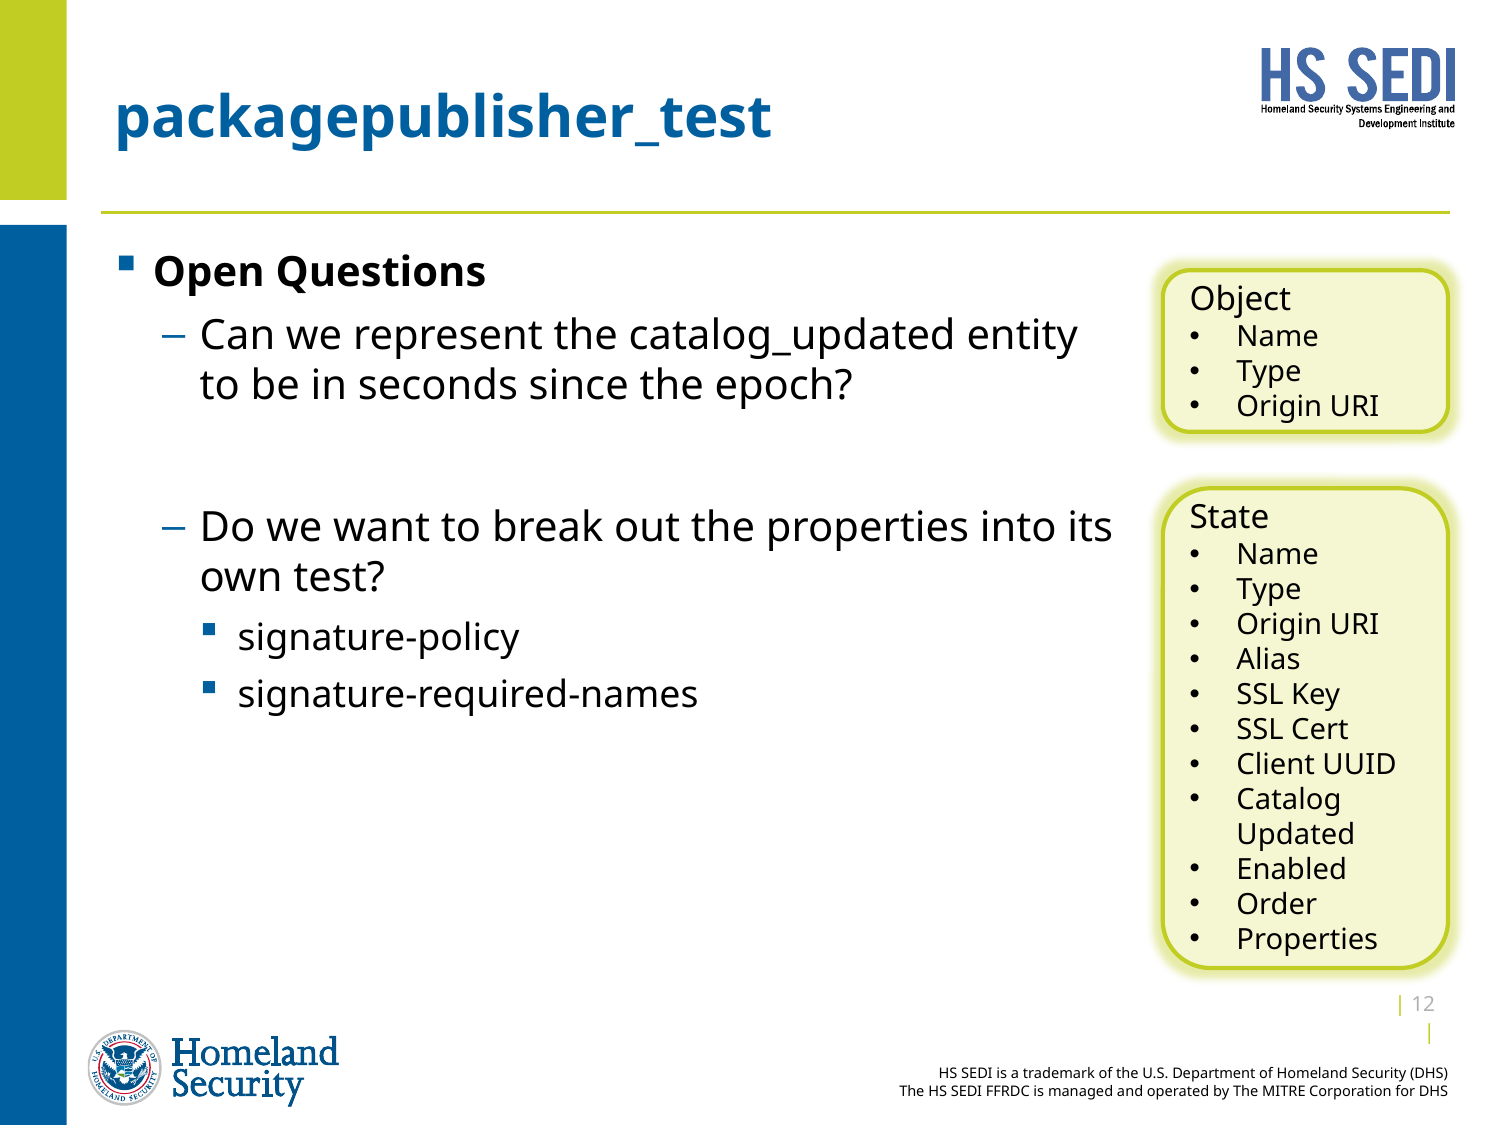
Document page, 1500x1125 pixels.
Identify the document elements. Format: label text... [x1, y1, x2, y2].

text_box [1184, 963, 1426, 971]
text_box Object Name Type Origin URI [1174, 270, 1438, 430]
text_box [1160, 502, 1174, 955]
title packagepublisher_test [99, 45, 1248, 188]
slide_number | 11 | [1368, 1021, 1450, 1052]
text_box [1160, 272, 1174, 430]
list Open Questions Can we represent the catalog_updated entity to be in seconds since the epoch? Do we want to break out the properties into its own test? signature-policy signature-required-names [99, 237, 1131, 1005]
text_box [1175, 430, 1436, 434]
text_box [1438, 273, 1451, 429]
text_box [1438, 503, 1451, 953]
text_box State Name Type Origin URI Alias SSL Key SSL Cert Client UUID Catalog Updated Enabled Order Properties [1174, 488, 1438, 963]
